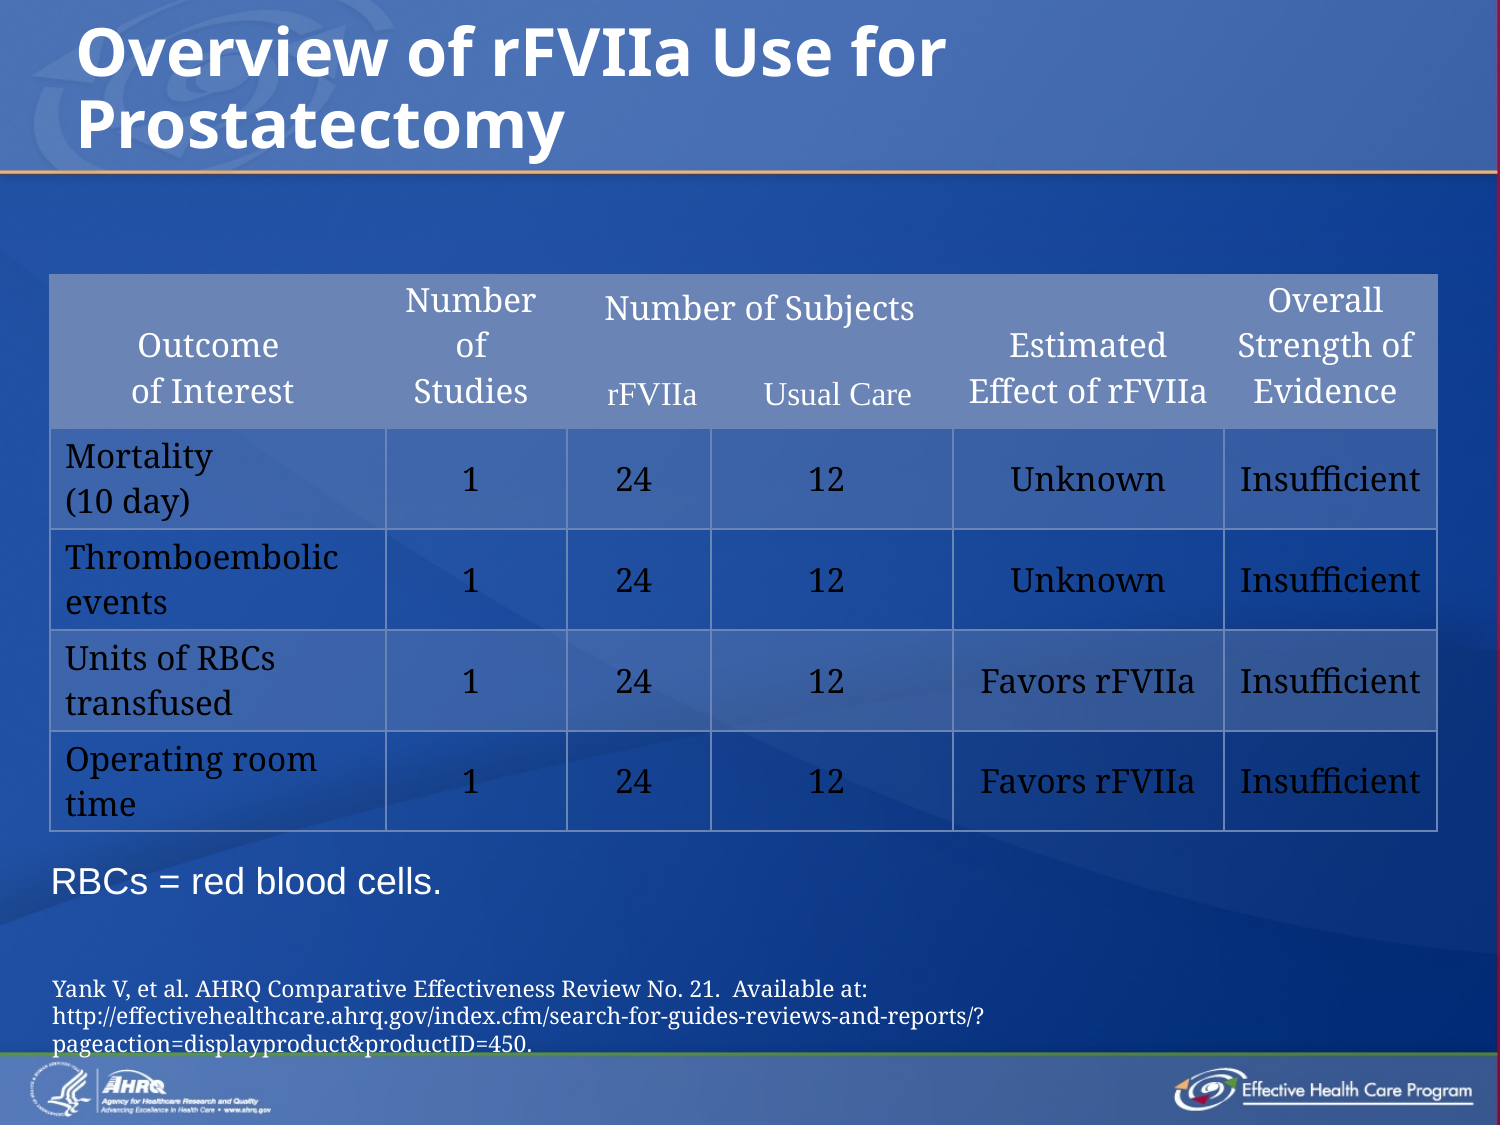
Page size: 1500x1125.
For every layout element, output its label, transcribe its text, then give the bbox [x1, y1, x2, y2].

table_header Outcome of Interest [51, 276, 385, 427]
table_cell Insufficient [1225, 429, 1436, 528]
table_cell Units of RBCs transfused [51, 631, 385, 730]
text_box Yank V, et al. AHRQ Comparative Effectiveness Review No. 21. Available at: http://effectivehealthcare.ahrq.gov/index.cfm/search-for-guides-reviews-and-reports/?pageaction=displayproduct&productID=450. [37, 966, 1400, 1064]
table_cell 24 [568, 631, 710, 730]
table_cell 12 [712, 429, 952, 528]
table_cell 1 [387, 530, 566, 629]
table_cell Operating room time [51, 732, 385, 830]
table_cell Insufficient [1225, 732, 1436, 830]
table_cell Favors rFVIIa [954, 631, 1223, 730]
table_cell 24 [568, 429, 710, 528]
table_cell 1 [387, 732, 566, 830]
table_cell 12 [712, 732, 952, 830]
table_header Estimated Effect of rFVIIa [954, 276, 1223, 427]
table_cell Insufficient [1225, 631, 1436, 730]
table_cell 24 [568, 530, 710, 629]
table_cell Insufficient [1225, 530, 1436, 629]
table_cell 12 [712, 530, 952, 629]
text_box RBCs = red blood cells. [35, 849, 458, 910]
table_cell 24 [568, 732, 710, 830]
title Overview of rFVIIa Use for Prostatectomy [74, 21, 1426, 163]
table_cell Mortality (10 day) [51, 429, 385, 528]
table_header Overall Strength of Evidence [1225, 276, 1436, 427]
table_cell Thromboembolic events [51, 530, 385, 629]
picture [0, 0, 1500, 1125]
table_cell 1 [387, 631, 566, 730]
table_cell 12 [712, 631, 952, 730]
table_cell 1 [387, 429, 566, 528]
table_cell Unknown [954, 429, 1223, 528]
table_cell Unknown [954, 530, 1223, 629]
table_header Number of Studies [387, 276, 566, 427]
table_header Number of Subjects rFVIIa Usual Care [568, 276, 952, 427]
table_cell Favors rFVIIa [954, 732, 1223, 830]
